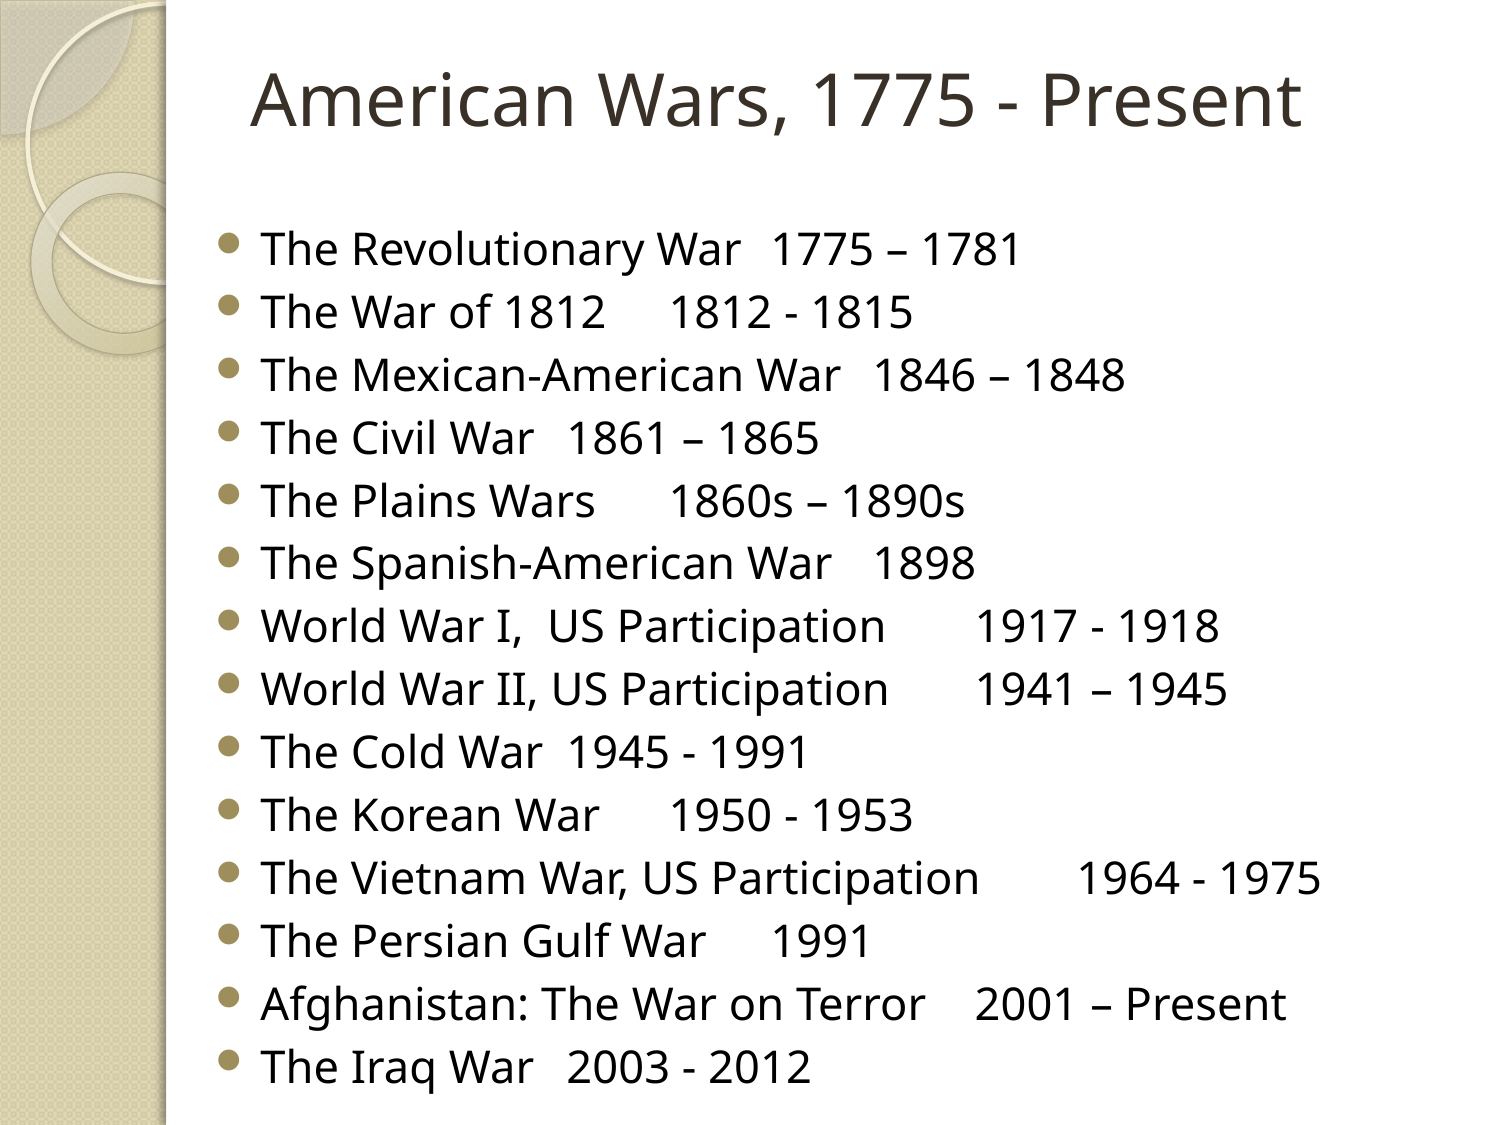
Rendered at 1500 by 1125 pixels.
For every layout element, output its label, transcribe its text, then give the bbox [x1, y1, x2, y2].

list The Revolutionary War 1775 – 1781 The War of 1812 1812 - 1815 The Mexican-American War 1846 – 1848 The Civil War 1861 – 1865 The Plains Wars 1860s – 1890s The Spanish-American War 1898 World War I, US Participation 1917 - 1918 World War II, US Participation 1941 – 1945 The Cold War 1945 - 1991 The Korean War 1950 - 1953 The Vietnam War, US Participation 1964 - 1975 The Persian Gulf War 1991 Afghanistan: The War on Terror 2001 – Present The Iraq War 2003 - 2012 [187, 149, 1500, 1125]
title American Wars, 1775 - Present [235, 45, 1466, 149]
